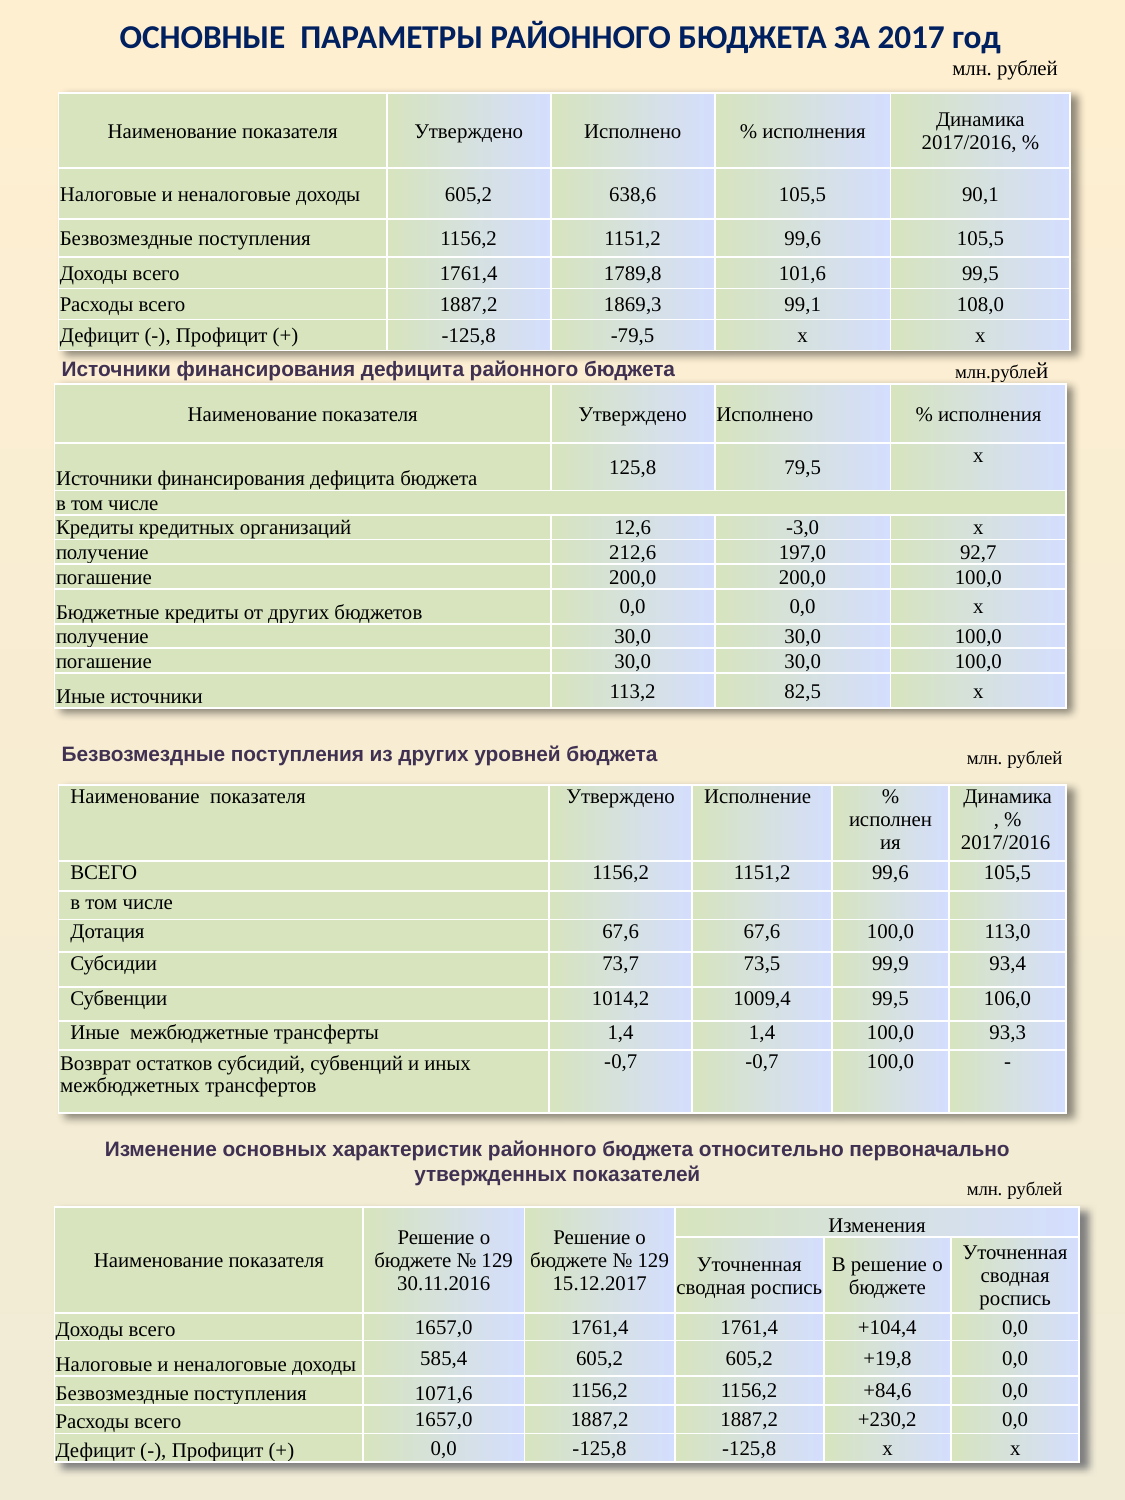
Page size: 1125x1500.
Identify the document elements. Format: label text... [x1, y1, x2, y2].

table_cell 113,2 [552, 674, 714, 707]
table_cell 1156,2 [550, 862, 691, 890]
table_cell 1657,0 [364, 1406, 524, 1433]
table_cell 212,6 [552, 540, 714, 563]
table_header % исполнения [833, 786, 948, 860]
table_cell [693, 892, 831, 919]
text_box Безвозмездные поступления из других уровней бюджета [46, 733, 910, 773]
table_cell 99,5 [891, 258, 1069, 288]
table_cell 0,0 [952, 1377, 1078, 1404]
table_cell 101,6 [716, 258, 890, 288]
table_cell 105,5 [950, 862, 1065, 890]
table_header % исполнения [891, 389, 1065, 442]
table_cell х [891, 516, 1065, 539]
table_cell 0,0 [952, 1406, 1078, 1433]
table_cell 1869,3 [552, 289, 714, 319]
table_cell Бюджетные кредиты от других бюджетов [55, 590, 550, 623]
table_cell Субсидии [59, 953, 548, 986]
table_cell 197,0 [716, 540, 890, 563]
table_cell 67,6 [693, 920, 831, 951]
title ОСНОВНЫЕ ПАРАМЕТРЫ РАЙОННОГО БЮДЖЕТА ЗА 2017 год [104, 5, 1125, 66]
table_header Наименование показателя [55, 1208, 362, 1312]
table_cell 100,0 [833, 920, 948, 951]
table_cell ВСЕГО [59, 862, 548, 890]
table_cell 1156,2 [388, 220, 550, 256]
table_cell Безвозмездные поступления [59, 220, 386, 256]
table_cell 12,6 [552, 516, 714, 539]
text_box Изменение основных характеристик районного бюджета относительно первоначально утвержденных показателей [42, 1127, 1072, 1193]
table_cell 1009,4 [693, 988, 831, 1020]
table_cell 0,0 [952, 1341, 1078, 1375]
table_cell 30,0 [552, 649, 714, 672]
table_cell 99,6 [833, 862, 948, 890]
table_cell 73,7 [550, 953, 691, 986]
table_cell 30,0 [552, 625, 714, 647]
table_cell 605,2 [525, 1341, 674, 1375]
table_cell 0,0 [716, 590, 890, 623]
table_header Исполнено [552, 94, 714, 167]
table_cell +230,2 [825, 1406, 950, 1433]
table_cell 1,4 [550, 1022, 691, 1049]
table_cell 1014,2 [550, 988, 691, 1020]
table_cell 125,8 [552, 444, 714, 490]
table_cell 638,6 [552, 169, 714, 218]
table_cell 605,2 [388, 169, 550, 218]
table_cell 93,3 [950, 1022, 1065, 1049]
table_cell 1151,2 [693, 862, 831, 890]
table_cell Дефицит (-), Профицит (+) [55, 1434, 362, 1461]
table_cell 1761,4 [525, 1314, 674, 1340]
table_header % исполнения [716, 94, 890, 167]
table_cell 90,1 [891, 169, 1069, 218]
table_cell 100,0 [891, 565, 1065, 588]
table_cell 0,0 [364, 1434, 524, 1461]
table_cell 585,4 [364, 1341, 524, 1375]
table_cell [950, 892, 1065, 919]
table_cell 0,0 [952, 1314, 1078, 1340]
table_cell [833, 892, 948, 919]
table_cell получение [55, 625, 550, 647]
table_cell 99,1 [716, 289, 890, 319]
table_cell погашение [55, 649, 550, 672]
table_cell 100,0 [833, 1022, 948, 1049]
table_cell 1887,2 [676, 1406, 823, 1433]
table_cell 67,6 [550, 920, 691, 951]
table_cell 105,5 [716, 169, 890, 218]
table_cell х [825, 1434, 950, 1461]
table_header Исполнение [693, 786, 831, 860]
table_cell 605,2 [676, 1341, 823, 1375]
table_cell 108,0 [891, 289, 1069, 319]
table_cell В решение о бюджете [825, 1238, 950, 1312]
table_cell х [952, 1434, 1078, 1461]
table_cell получение [55, 540, 550, 563]
table_cell 113,0 [950, 920, 1065, 951]
table_cell 99,6 [716, 220, 890, 256]
table_header Утверждено [552, 389, 714, 442]
table_cell х [891, 444, 1065, 490]
table_cell Налоговые и неналоговые доходы [55, 1341, 362, 1375]
text_box млн. рублей [937, 46, 1087, 87]
table_cell 1789,8 [552, 258, 714, 288]
table_cell 99,9 [833, 953, 948, 986]
table_cell [550, 892, 691, 919]
text_box млн. рублей [952, 1169, 1090, 1207]
table_cell 100,0 [891, 625, 1065, 647]
table_cell 92,7 [891, 540, 1065, 563]
table_cell Расходы всего [55, 1406, 362, 1433]
table_cell 73,5 [693, 953, 831, 986]
table_cell Уточненная сводная роспись [676, 1238, 823, 1312]
table_cell 106,0 [950, 988, 1065, 1020]
table_cell 30,0 [716, 649, 890, 672]
table_cell -125,8 [676, 1434, 823, 1461]
table_cell 1761,4 [676, 1314, 823, 1340]
text_box Источники финансирования дефицита районного бюджета [46, 348, 940, 389]
table_cell Безвозмездные поступления [55, 1377, 362, 1404]
table_cell 200,0 [716, 565, 890, 588]
table_header Исполнено [716, 389, 890, 442]
table_cell х [891, 590, 1065, 623]
table_cell 0,0 [552, 590, 714, 623]
table_cell 1071,6 [364, 1377, 524, 1404]
table_cell Иные межбюджетные трансферты [59, 1022, 548, 1049]
table_header Наименование показателя [59, 786, 548, 860]
table_cell 1657,0 [364, 1314, 524, 1340]
table_cell х [891, 320, 1069, 348]
table_cell Дотация [59, 920, 548, 951]
table_cell -0,7 [693, 1051, 831, 1112]
table_cell - [950, 1051, 1065, 1112]
table_cell 1887,2 [525, 1406, 674, 1433]
text_box млн.рублей [940, 348, 1083, 391]
table_cell 1156,2 [525, 1377, 674, 1404]
table_cell 82,5 [716, 674, 890, 707]
table_cell -125,8 [388, 320, 550, 348]
table_cell Доходы всего [59, 258, 386, 288]
table_cell 105,5 [891, 220, 1069, 256]
table_cell 1761,4 [388, 258, 550, 288]
table_cell Налоговые и неналоговые доходы [59, 169, 386, 218]
table_cell 99,5 [833, 988, 948, 1020]
table_cell -3,0 [716, 516, 890, 539]
table_cell Кредиты кредитных организаций [55, 516, 550, 539]
table_header Утверждено [388, 94, 550, 167]
text_box млн. рублей [952, 738, 1090, 776]
table_header Изменения [676, 1208, 1078, 1236]
table_cell +84,6 [825, 1377, 950, 1404]
table_cell в том числе [55, 491, 1065, 514]
table_cell Иные источники [55, 674, 550, 707]
table_cell 100,0 [891, 649, 1065, 672]
table_cell 100,0 [833, 1051, 948, 1112]
table_cell 93,4 [950, 953, 1065, 986]
table_cell Дефицит (-), Профицит (+) [59, 320, 386, 348]
table_cell погашение [55, 565, 550, 588]
table_cell х [891, 674, 1065, 707]
table_cell Доходы всего [55, 1314, 362, 1340]
table_cell 1,4 [693, 1022, 831, 1049]
table_header Наименование показателя [59, 94, 386, 167]
table_header Динамика, % 2017/2016 [950, 786, 1065, 860]
table_cell х [716, 320, 890, 348]
table_cell 1151,2 [552, 220, 714, 256]
table_cell Уточненная сводная роспись [952, 1238, 1078, 1312]
table_cell -0,7 [550, 1051, 691, 1112]
table_cell 1156,2 [676, 1377, 823, 1404]
table_cell -125,8 [525, 1434, 674, 1461]
table_cell +19,8 [825, 1341, 950, 1375]
table_cell 1887,2 [388, 289, 550, 319]
table_cell 79,5 [716, 444, 890, 490]
table_header Решение о бюджете № 129 30.11.2016 [364, 1208, 524, 1312]
table_header Наименование показателя [55, 389, 550, 442]
table_cell Расходы всего [59, 289, 386, 319]
table_cell Субвенции [59, 988, 548, 1020]
table_cell Возврат остатков субсидий, субвенций и иных межбюджетных трансфертов [59, 1051, 548, 1112]
table_cell -79,5 [552, 320, 714, 348]
table_header Утверждено [550, 786, 691, 860]
table_cell 200,0 [552, 565, 714, 588]
table_cell в том числе [59, 892, 548, 919]
table_cell Источники финансирования дефицита бюджета [55, 444, 550, 490]
table_header Решение о бюджете № 129 15.12.2017 [525, 1208, 674, 1312]
table_cell 30,0 [716, 625, 890, 647]
table_header Динамика 2017/2016, % [891, 94, 1069, 167]
table_cell +104,4 [825, 1314, 950, 1340]
